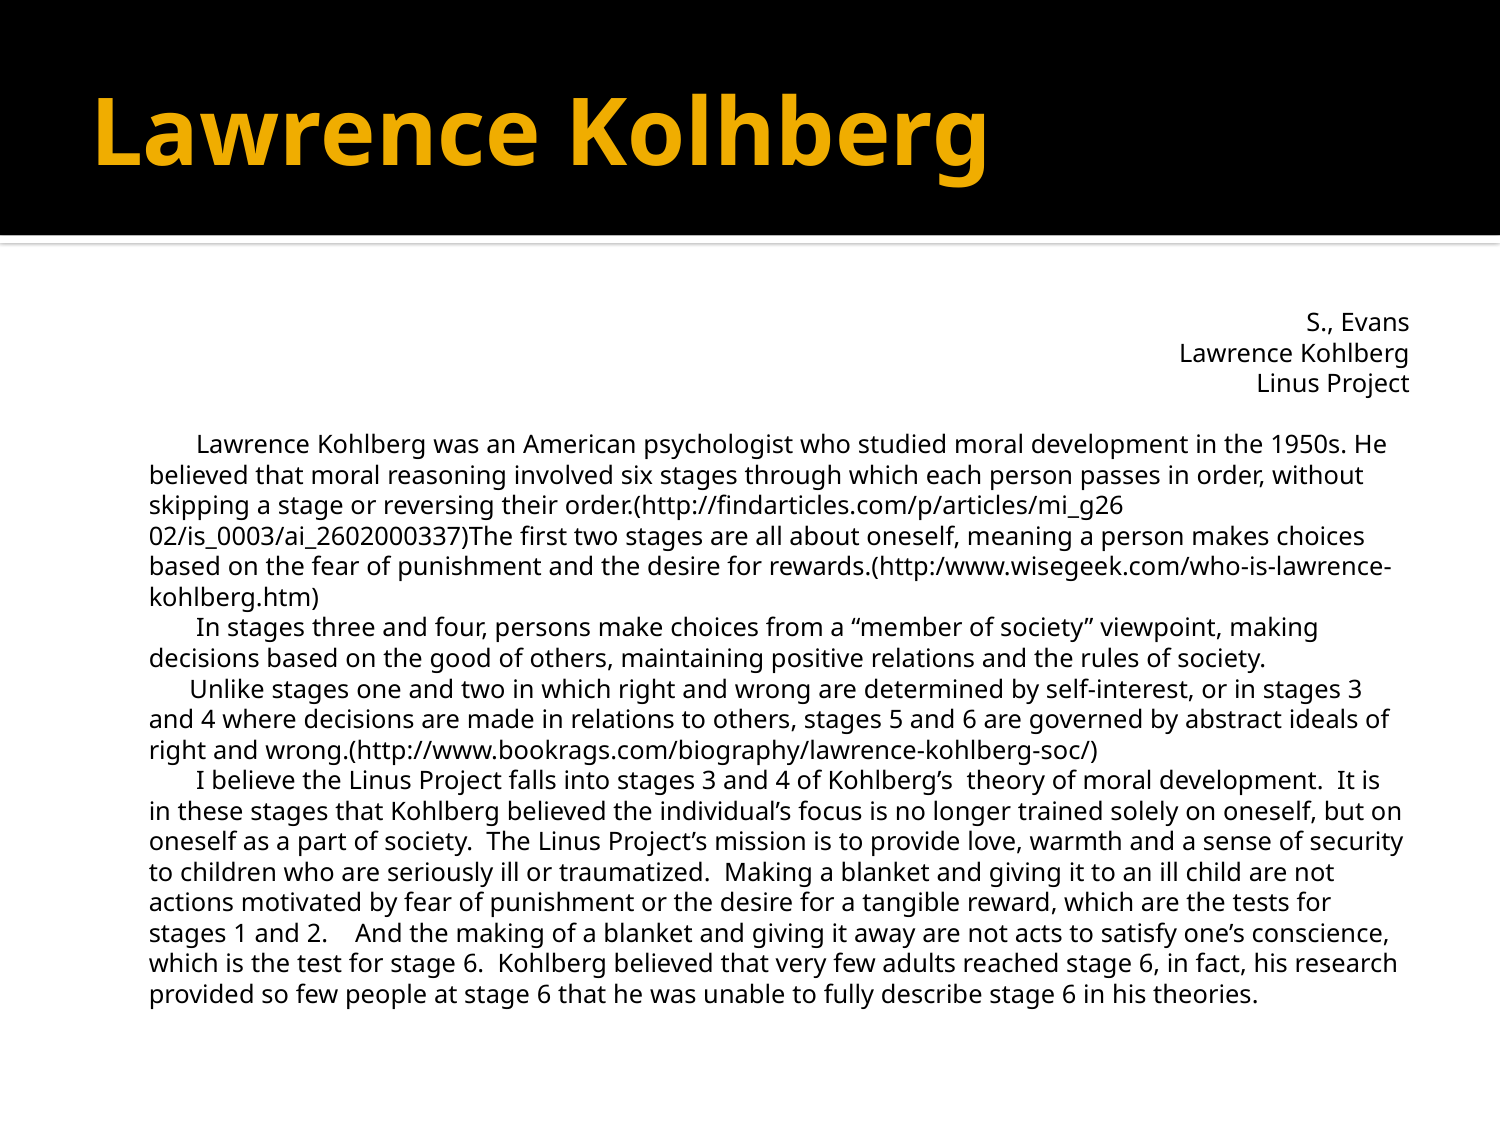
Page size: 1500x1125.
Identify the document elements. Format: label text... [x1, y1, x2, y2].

list S., Evans Lawrence Kohlberg Linus Project Lawrence Kohlberg was an American psychologist who studied moral development in the 1950s. He believed that moral reasoning involved six stages through which each person passes in order, without skipping a stage or reversing their order.(http://findarticles.com/p/articles/mi_g26 02/is_0003/ai_2602000337)The first two stages are all about oneself, meaning a person makes choices based on the fear of punishment and the desire for rewards.(http:/www.wisegeek.com/who-is-lawrence-kohlberg.htm) In stages three and four, persons make choices from a “member of society” viewpoint, making decisions based on the good of others, maintaining positive relations and the rules of society. Unlike stages one and two in which right and wrong are determined by self-interest, or in stages 3 and 4 where decisions are made in relations to others, stages 5 and 6 are governed by abstract ideals of right and wrong.(http://www.bookrags.com/biography/lawrence-kohlberg-soc/) I believe the Linus Project falls into stages 3 and 4 of Kohlberg’s theory of moral development. It is in these stages that Kohlberg believed the individual’s focus is no longer trained solely on oneself, but on oneself as a part of society. The Linus Project’s mission is to provide love, warmth and a sense of security to children who are seriously ill or traumatized. Making a blanket and giving it to an ill child are not actions motivated by fear of punishment or the desire for a tangible reward, which are the tests for stages 1 and 2. And the making of a blanket and giving it away are not acts to satisfy one’s conscience, which is the test for stage 6. Kohlberg believed that very few adults reached stage 6, in fact, his research provided so few people at stage 6 that he was unable to fully describe stage 6 in his theories. [75, 291, 1425, 1050]
title Lawrence Kolhberg [75, 25, 1425, 231]
